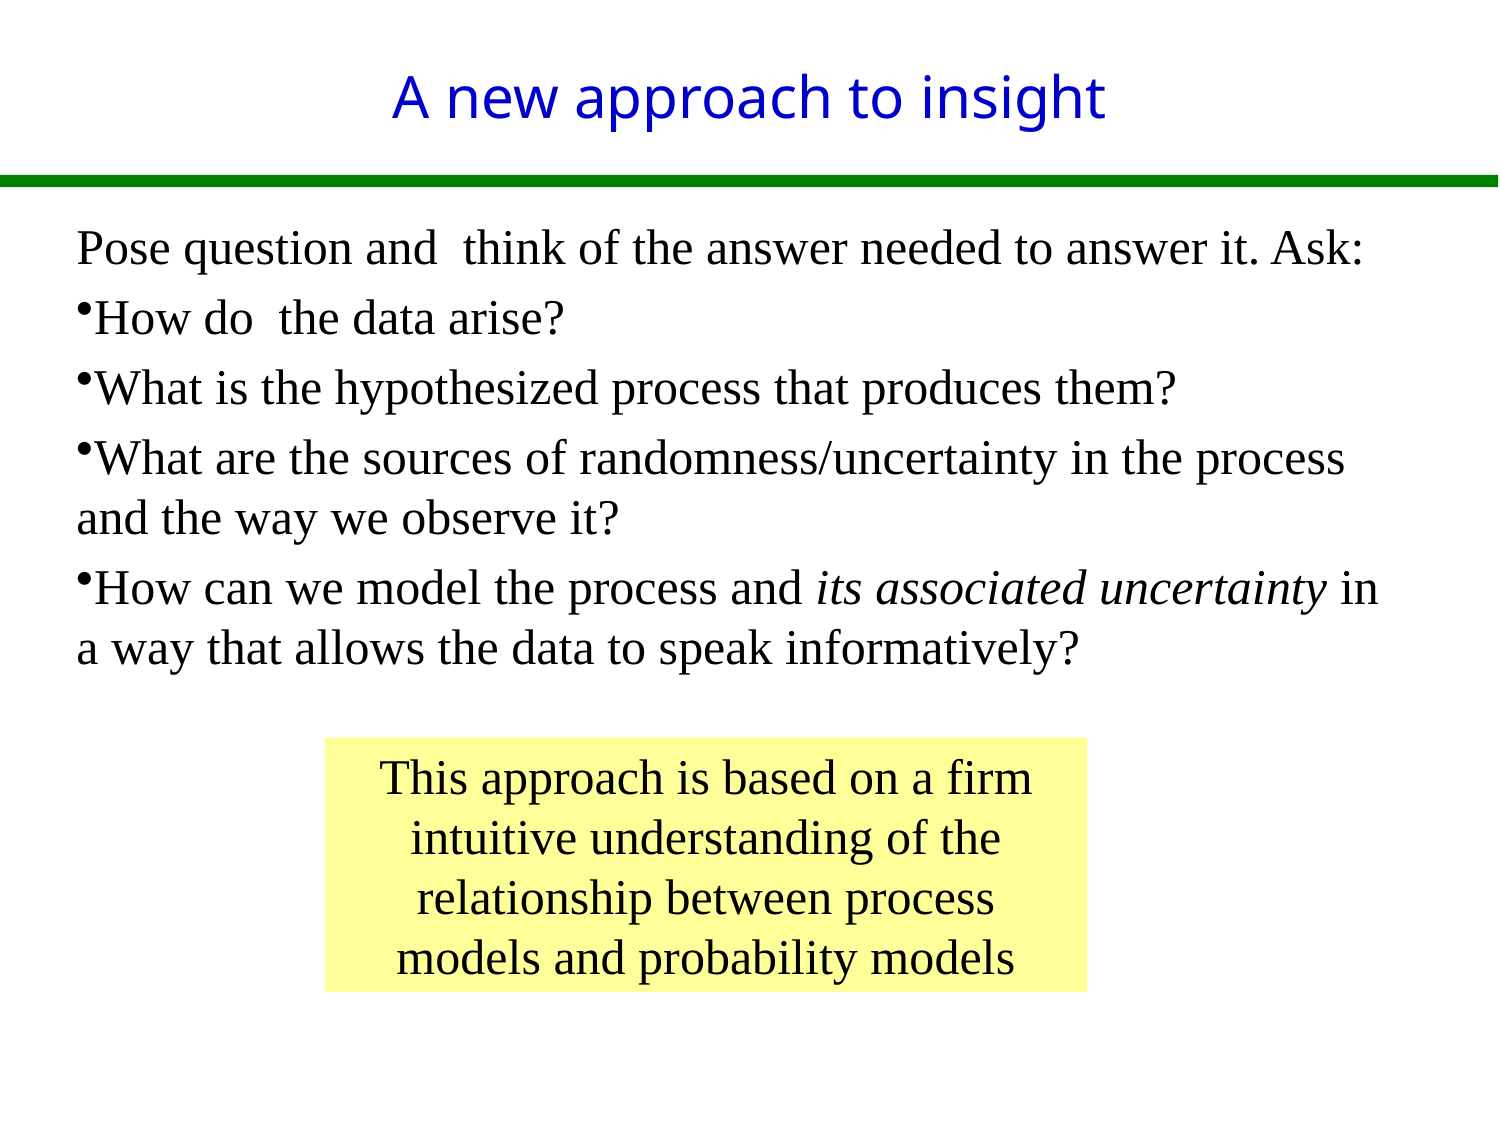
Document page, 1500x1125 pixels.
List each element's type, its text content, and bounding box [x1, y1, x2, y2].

list Pose question and think of the answer needed to answer it. Ask: How do the data arise? What is the hypothesized process that produces them? What are the sources of randomness/uncertainty in the process and the way we observe it? How can we model the process and its associated uncertainty in a way that allows the data to speak informatively? [61, 207, 1413, 951]
text_box This approach is based on a firm intuitive understanding of the relationship between process models and probability models [324, 737, 1088, 993]
title A new approach to insight [74, 0, 1426, 138]
